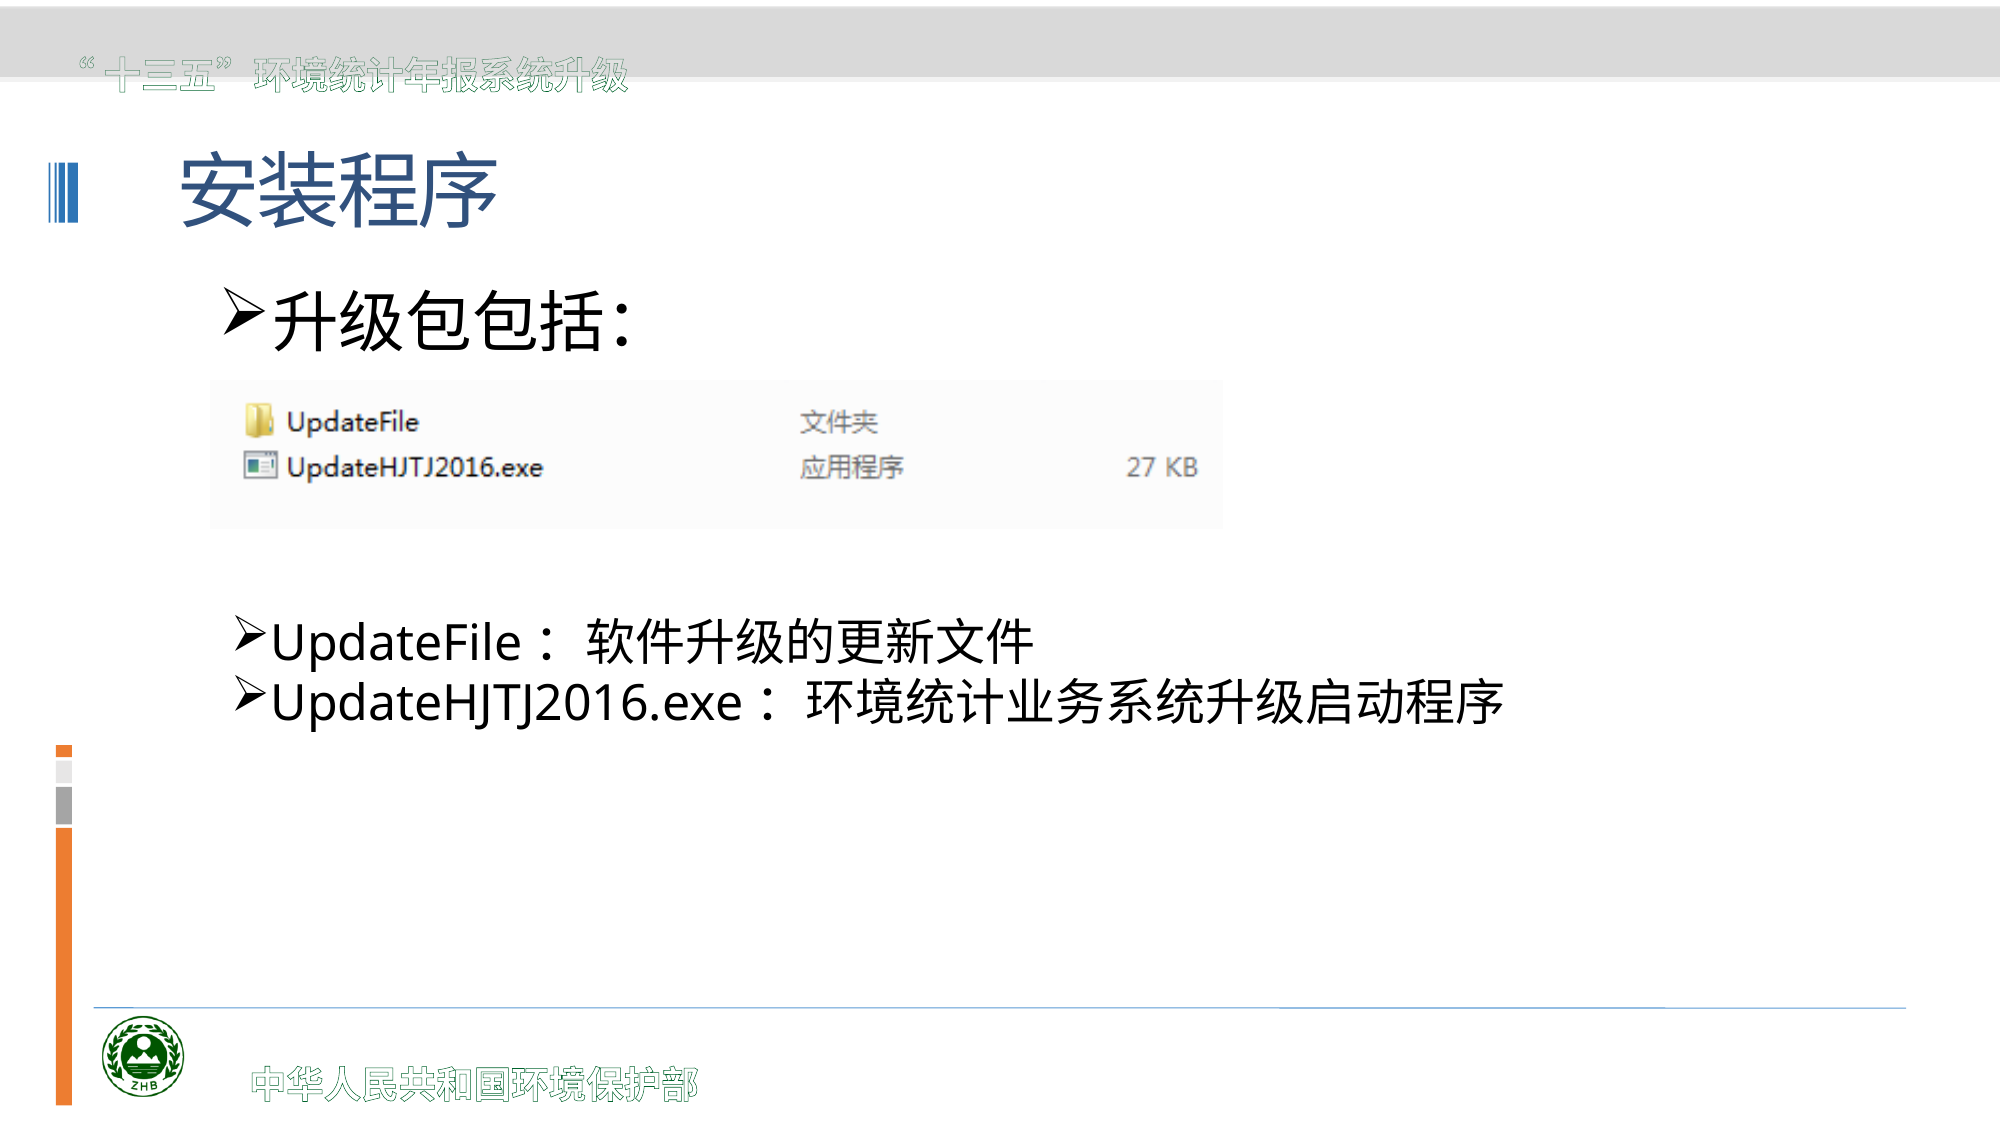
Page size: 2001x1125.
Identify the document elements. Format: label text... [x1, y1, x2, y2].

picture [93, 1007, 188, 1106]
text_box UpdateFile：软件升级的更新文件 UpdateHJTJ2016.exe：环境统计业务系统升级启动程序 [216, 602, 1938, 738]
text_box 安装程序 [162, 130, 913, 260]
text_box 升级包包括： [204, 271, 1341, 367]
picture [210, 380, 1223, 529]
